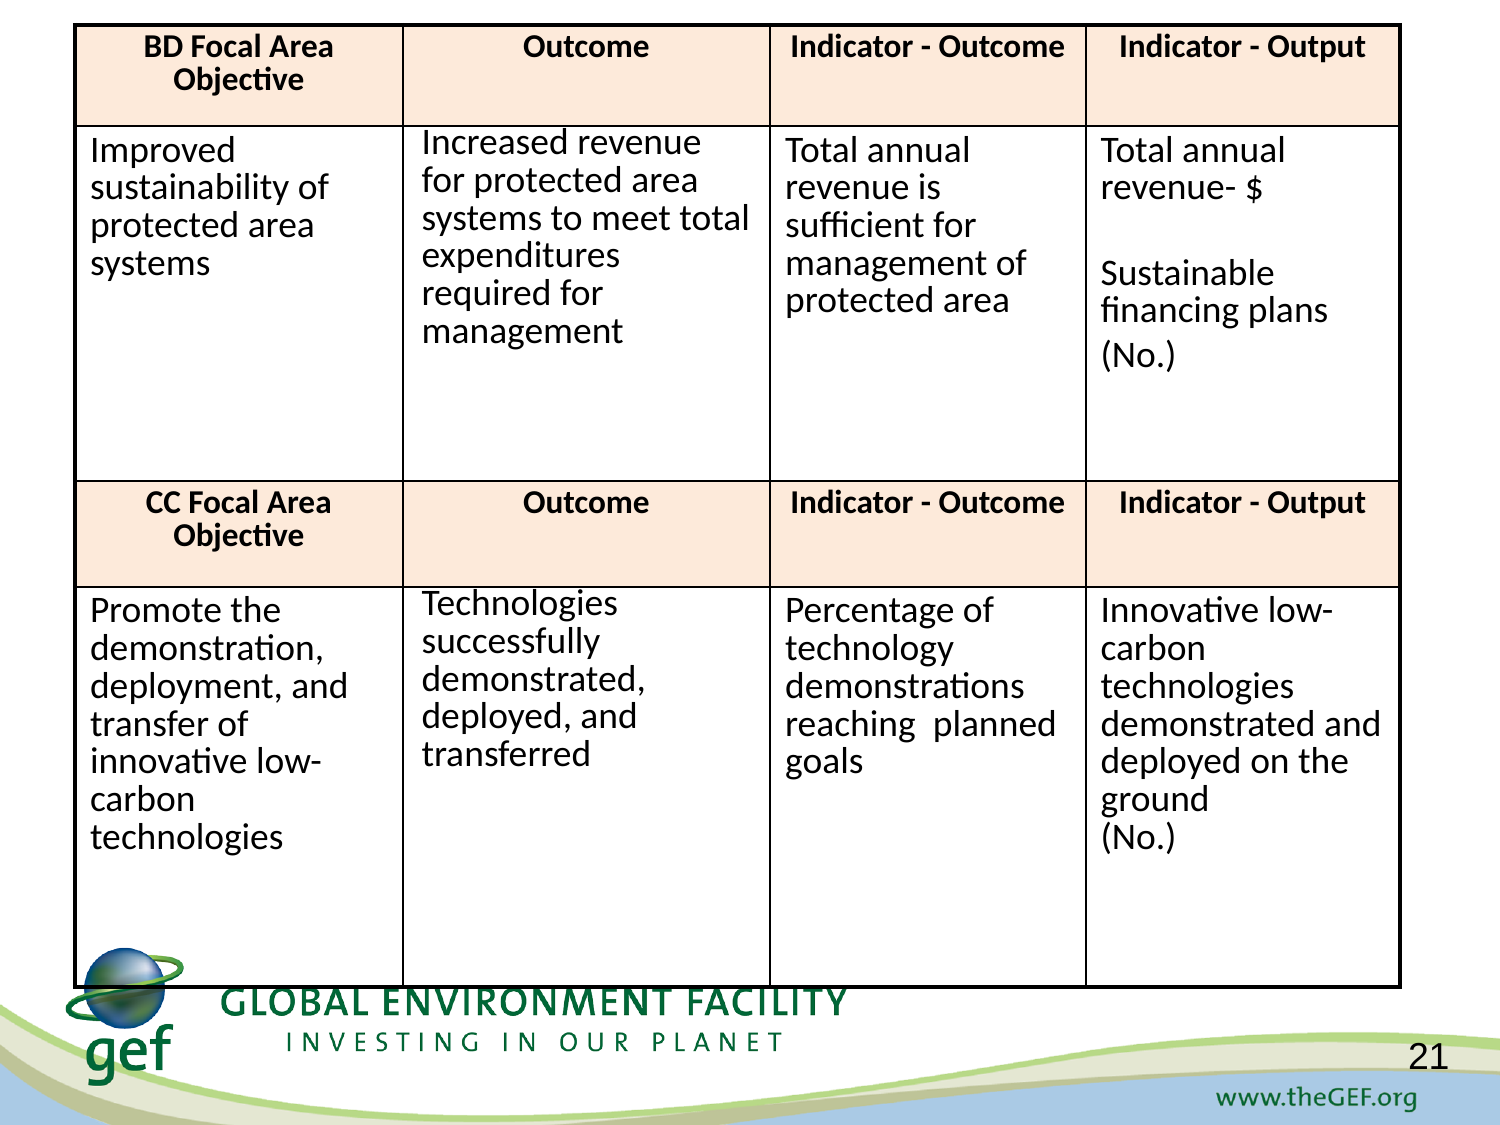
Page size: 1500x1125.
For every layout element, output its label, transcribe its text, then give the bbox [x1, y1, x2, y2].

table_cell Total annual revenue- $ Sustainable financing plans (No.) [1087, 127, 1398, 480]
table_cell CC Focal Area Objective [77, 482, 402, 586]
table_cell Total annual revenue is sufficient for management of protected area [771, 127, 1085, 480]
picture [0, 920, 1500, 1125]
table_cell Outcome [404, 482, 769, 586]
table_header Indicator - Outcome [771, 27, 1085, 125]
table_cell Percentage of technology demonstrations reaching planned goals [771, 588, 1085, 985]
table_cell Innovative low-carbon technologies demonstrated and deployed on the ground (No.) [1087, 588, 1398, 985]
table_cell Increased revenue for protected area systems to meet total expenditures required for management [404, 127, 769, 480]
table_cell Technologies successfully demonstrated, deployed, and transferred [404, 588, 769, 985]
slide_number 21 [1374, 1012, 1500, 1095]
table_cell Promote the demonstration, deployment, and transfer of innovative low-carbon technologies [77, 588, 402, 985]
table_header BD Focal Area Objective [77, 27, 402, 125]
table_cell Indicator - Outcome [771, 482, 1085, 586]
table_cell Indicator - Output [1087, 482, 1398, 586]
table_cell Improved sustainability of protected area systems [77, 127, 402, 480]
table_header Outcome [404, 27, 769, 125]
table_header Indicator - Output [1087, 27, 1398, 125]
